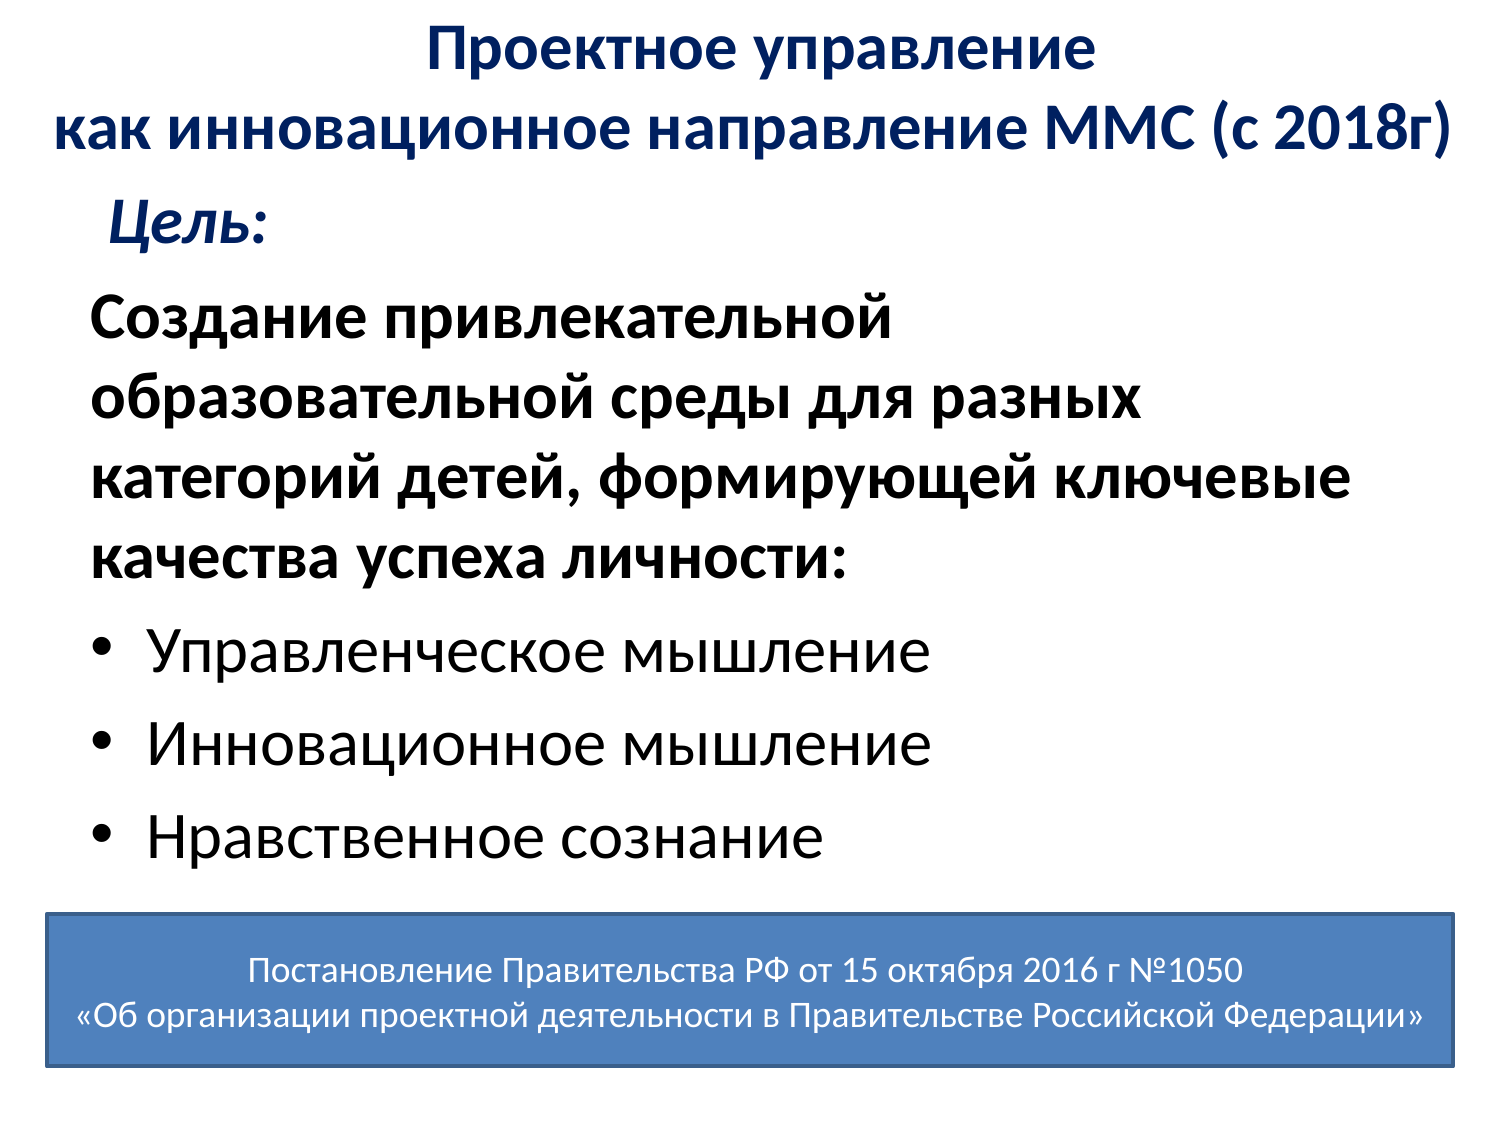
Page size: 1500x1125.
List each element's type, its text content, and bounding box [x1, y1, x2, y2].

list Цель: Создание привлекательной образовательной среды для разных категорий детей, формирующей ключевые качества успеха личности: Управленческое мышление Инновационное мышление Нравственное сознание [75, 160, 1425, 904]
title Проектное управление как инновационное направление ММС (с 2018г) [23, 19, 1500, 147]
text_box Постановление Правительства РФ от 15 октября 2016 г №1050 «Об организации проектной деятельности в Правительстве Российской Федерации» [45, 912, 1455, 1068]
